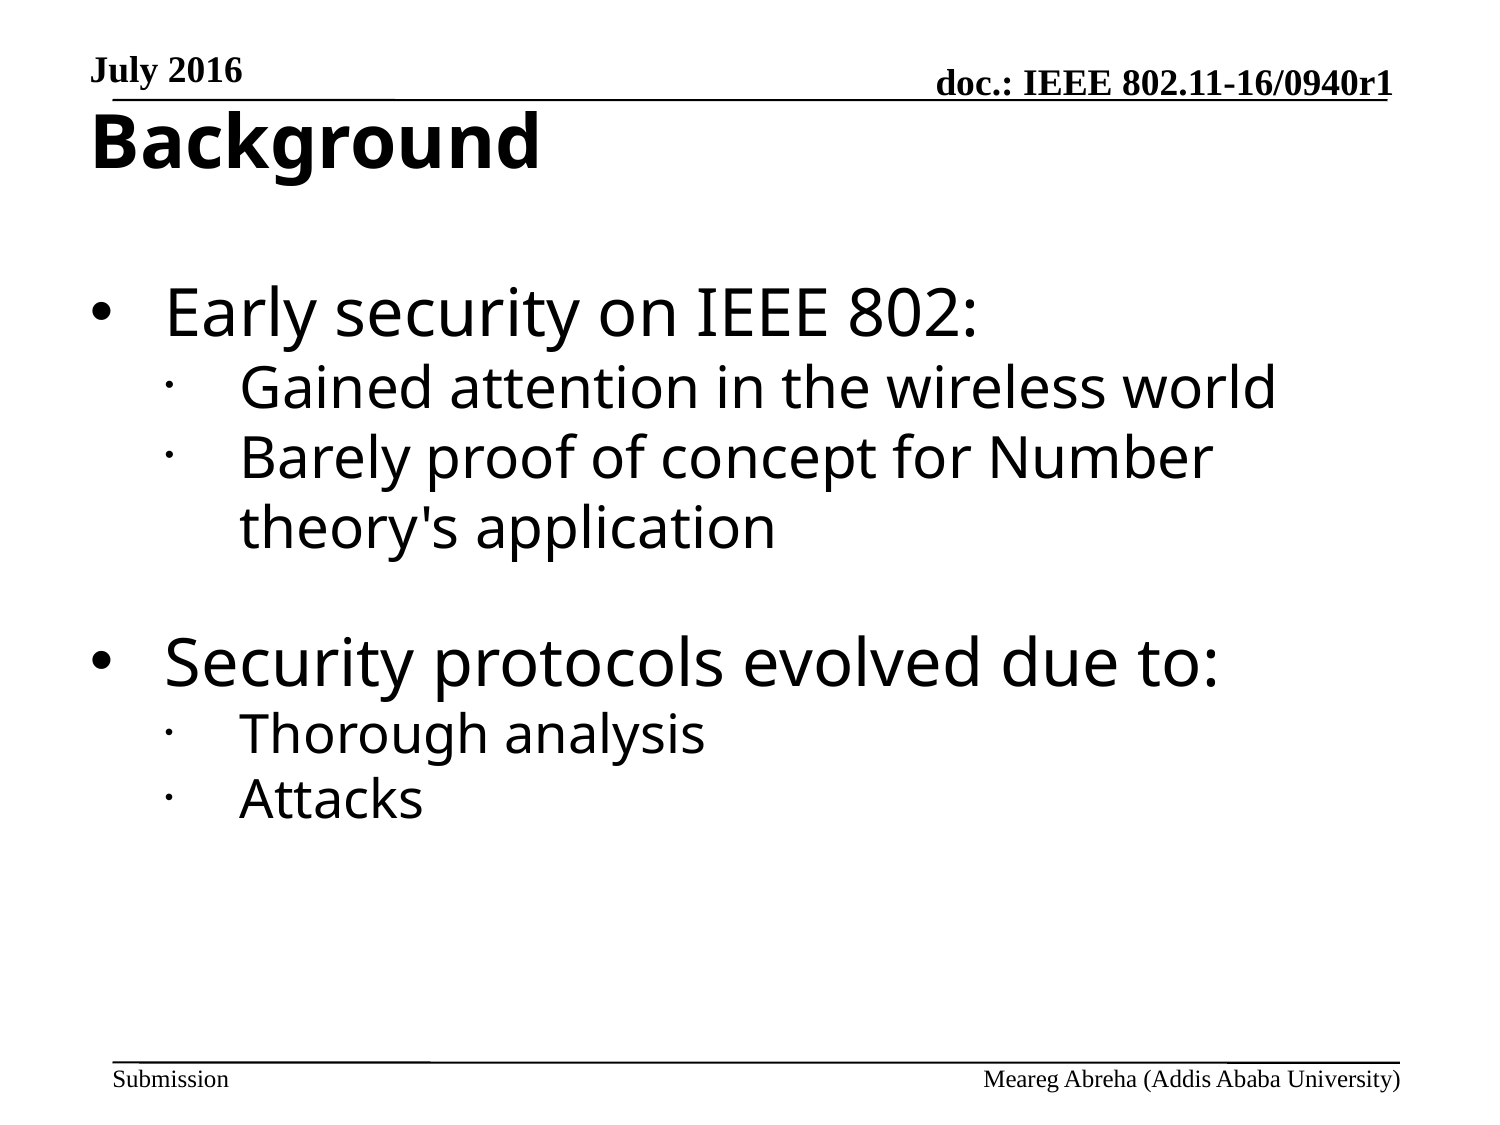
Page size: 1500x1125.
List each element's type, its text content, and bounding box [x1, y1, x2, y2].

text_box July 2016 [74, 37, 258, 98]
text_box Early security on IEEE 802: Gained attention in the wireless world Barely proof of concept for Number theory's application Security protocols evolved due to: Thorough analysis Attacks [75, 262, 1425, 1005]
footer Meareg Abreha (Addis Ababa University) [902, 1061, 1402, 1093]
text_box Background [75, 45, 1425, 232]
